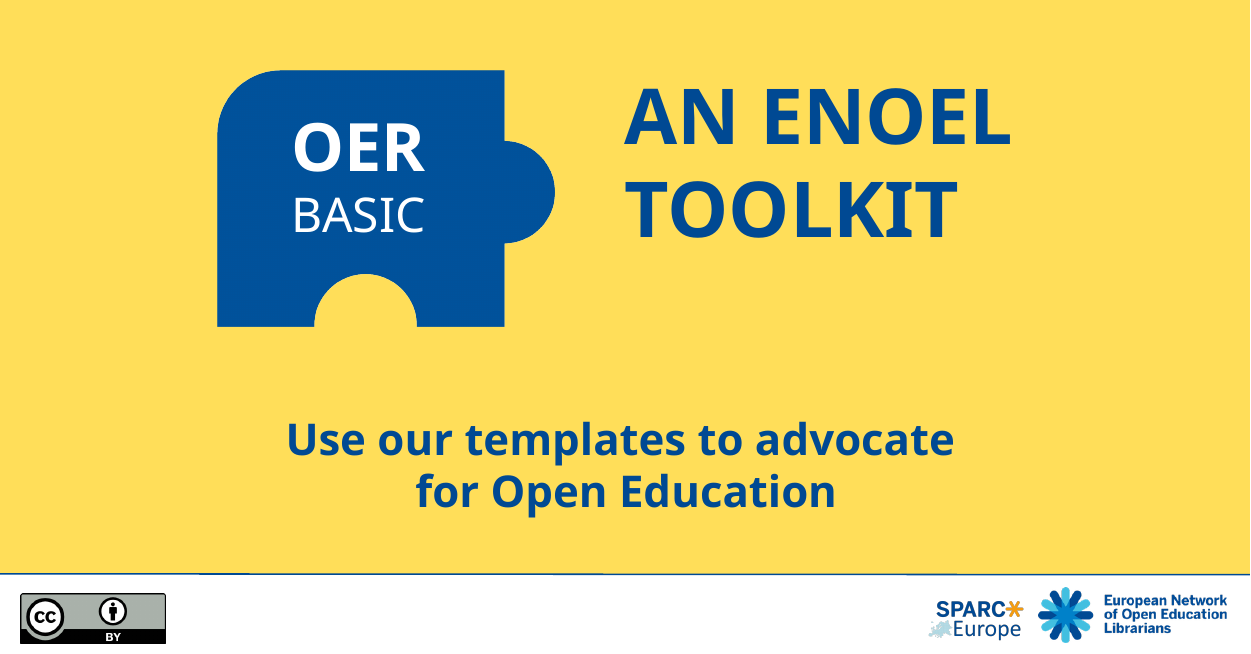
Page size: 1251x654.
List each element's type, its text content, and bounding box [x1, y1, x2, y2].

text_box [0, 582, 1250, 654]
text_box Use our templates to advocate for Open Education [52, 399, 1200, 529]
picture [217, 70, 556, 327]
text_box AN ENOEL TOOLKIT [612, 55, 1155, 266]
picture [1038, 587, 1228, 643]
text_box OER BASIC [560, 90, 793, 258]
picture [928, 586, 1027, 642]
picture [20, 592, 166, 645]
